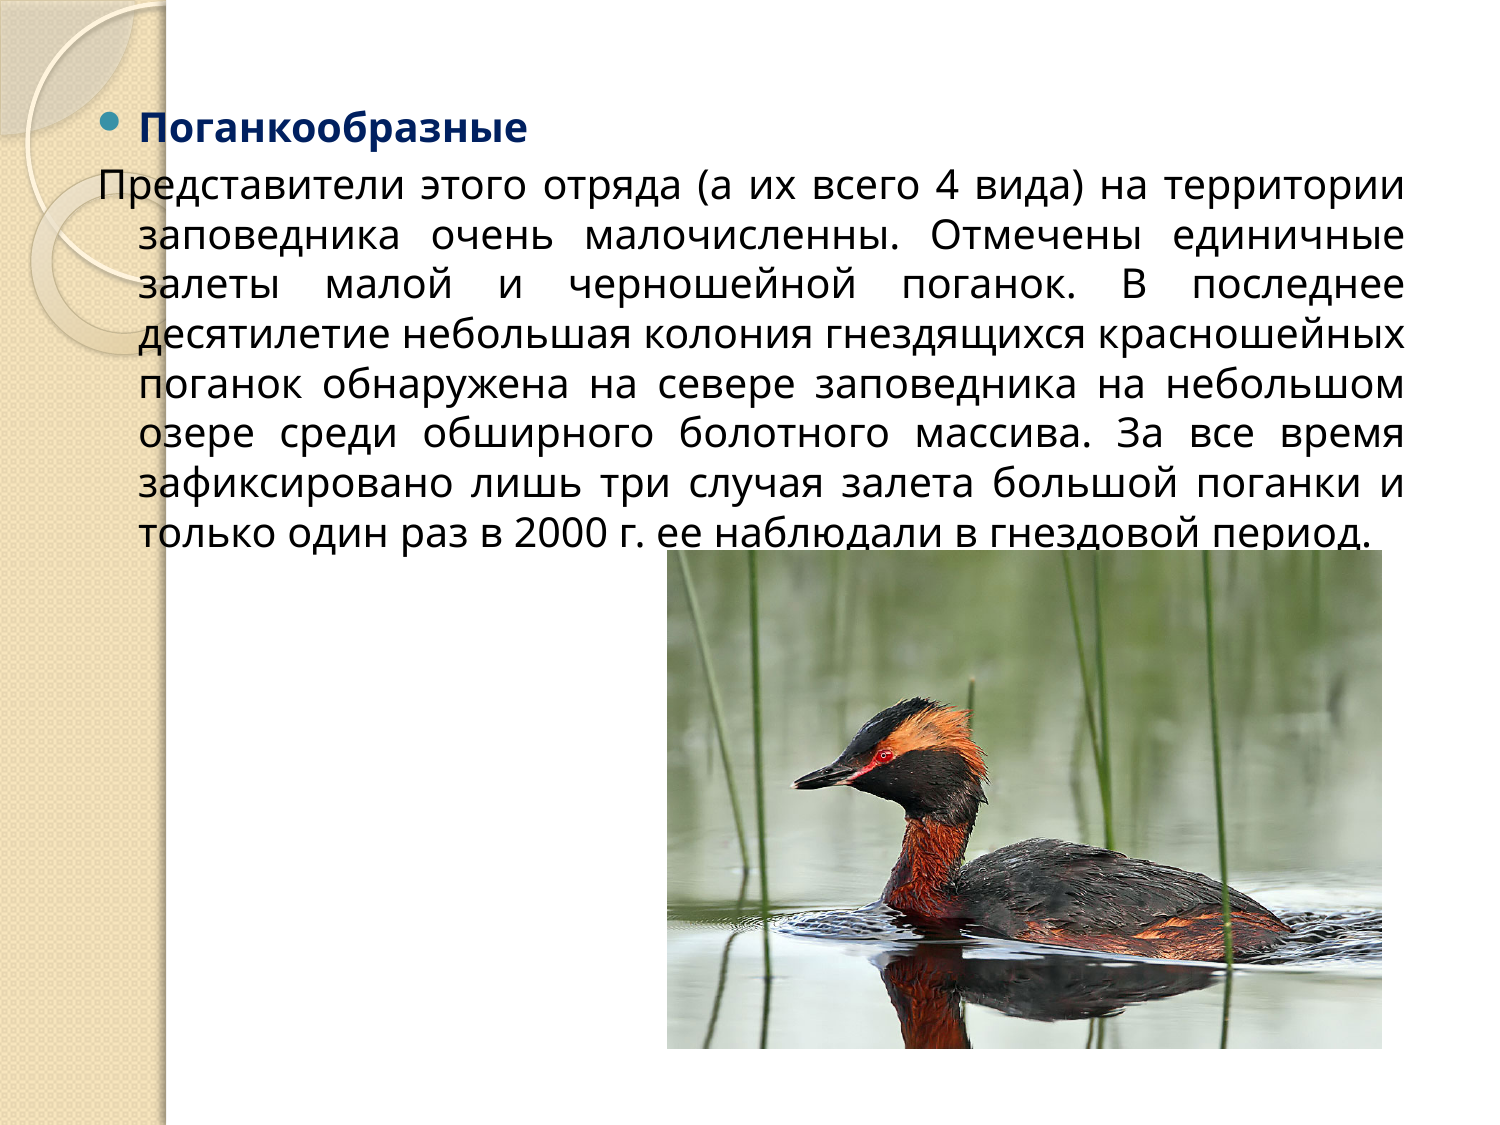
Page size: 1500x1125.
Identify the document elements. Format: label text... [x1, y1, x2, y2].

picture [667, 550, 1383, 1049]
list Поганкообразные Представители этого отряда (а их всего 4 вида) на территории заповедника очень малочисленны. Отмечены единичные залеты малой и черношейной поганок. В последнее десятилетие небольшая колония гнездящихся красношейных поганок обнаружена на севере заповедника на небольшом озере среди обширного болотного массива. За все время зафиксировано лишь три случая залета большой поганки и только один раз в 2000 г. ее наблюдали в гнездовой период. [70, 93, 1421, 586]
